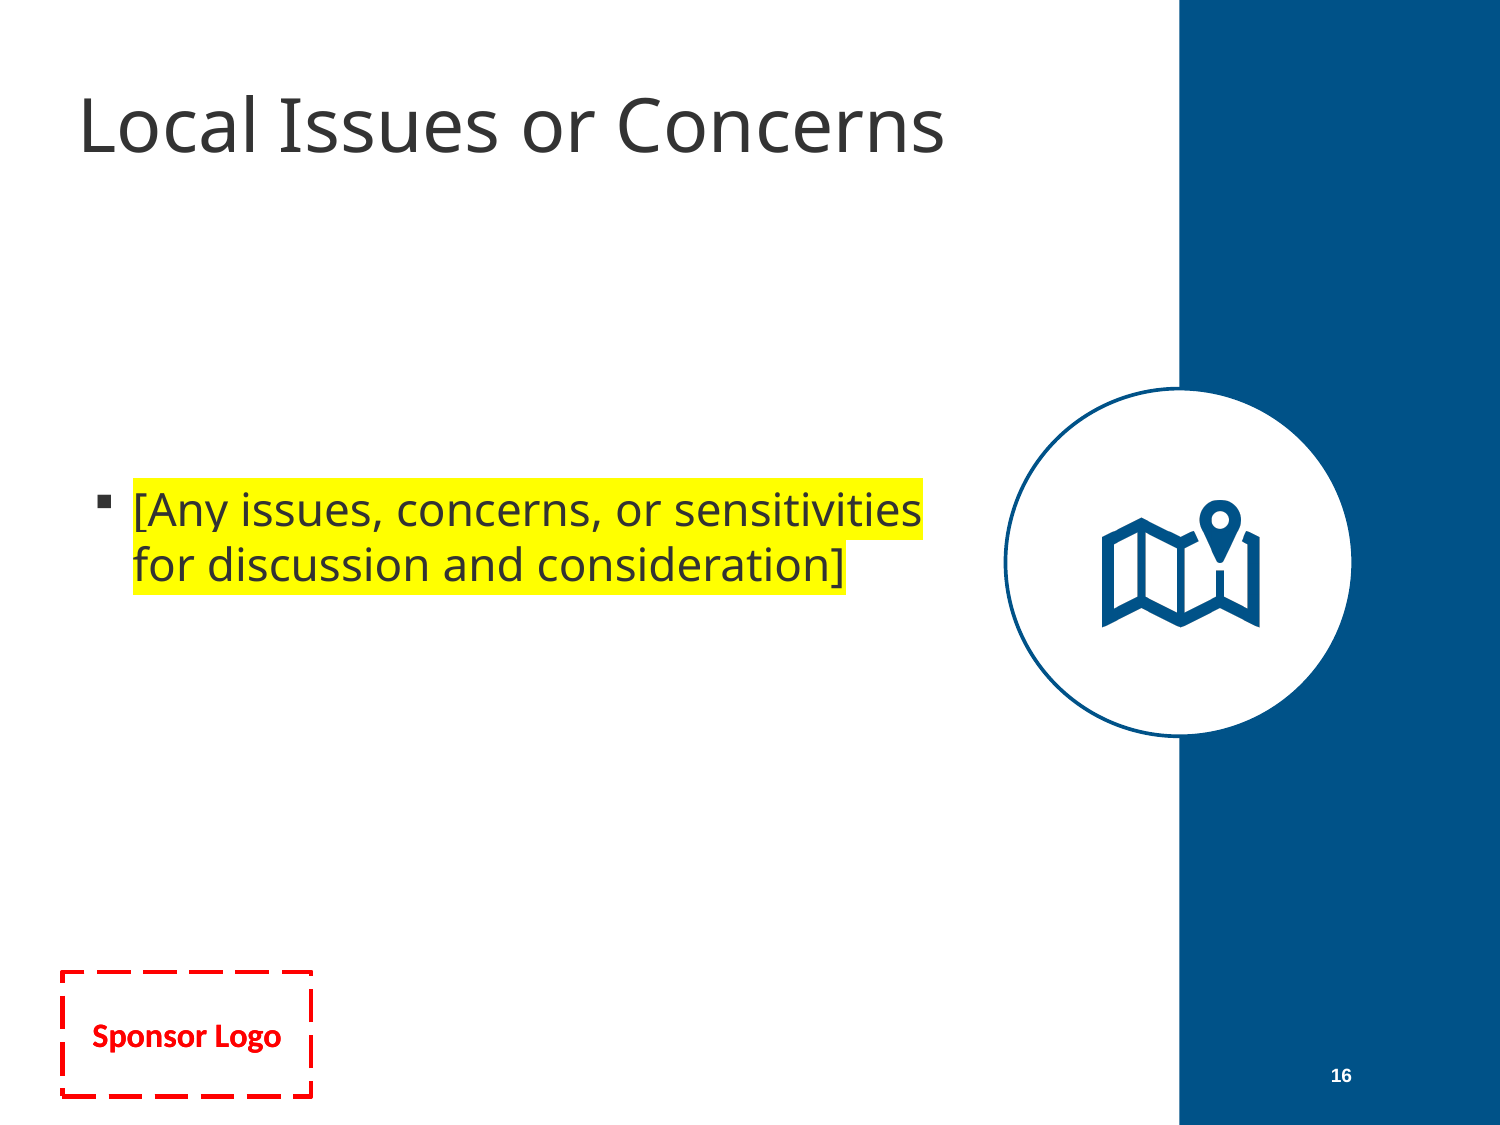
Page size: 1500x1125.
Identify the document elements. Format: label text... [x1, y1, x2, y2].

list [Any issues, concerns, or sensitivities for discussion and consideration] [79, 224, 1002, 847]
slide_number 16 [1242, 1052, 1368, 1098]
text_box [1177, 0, 1500, 1125]
picture [1086, 469, 1275, 658]
title Local Issues or Concerns [62, 72, 1045, 173]
text_box [1003, 386, 1356, 739]
